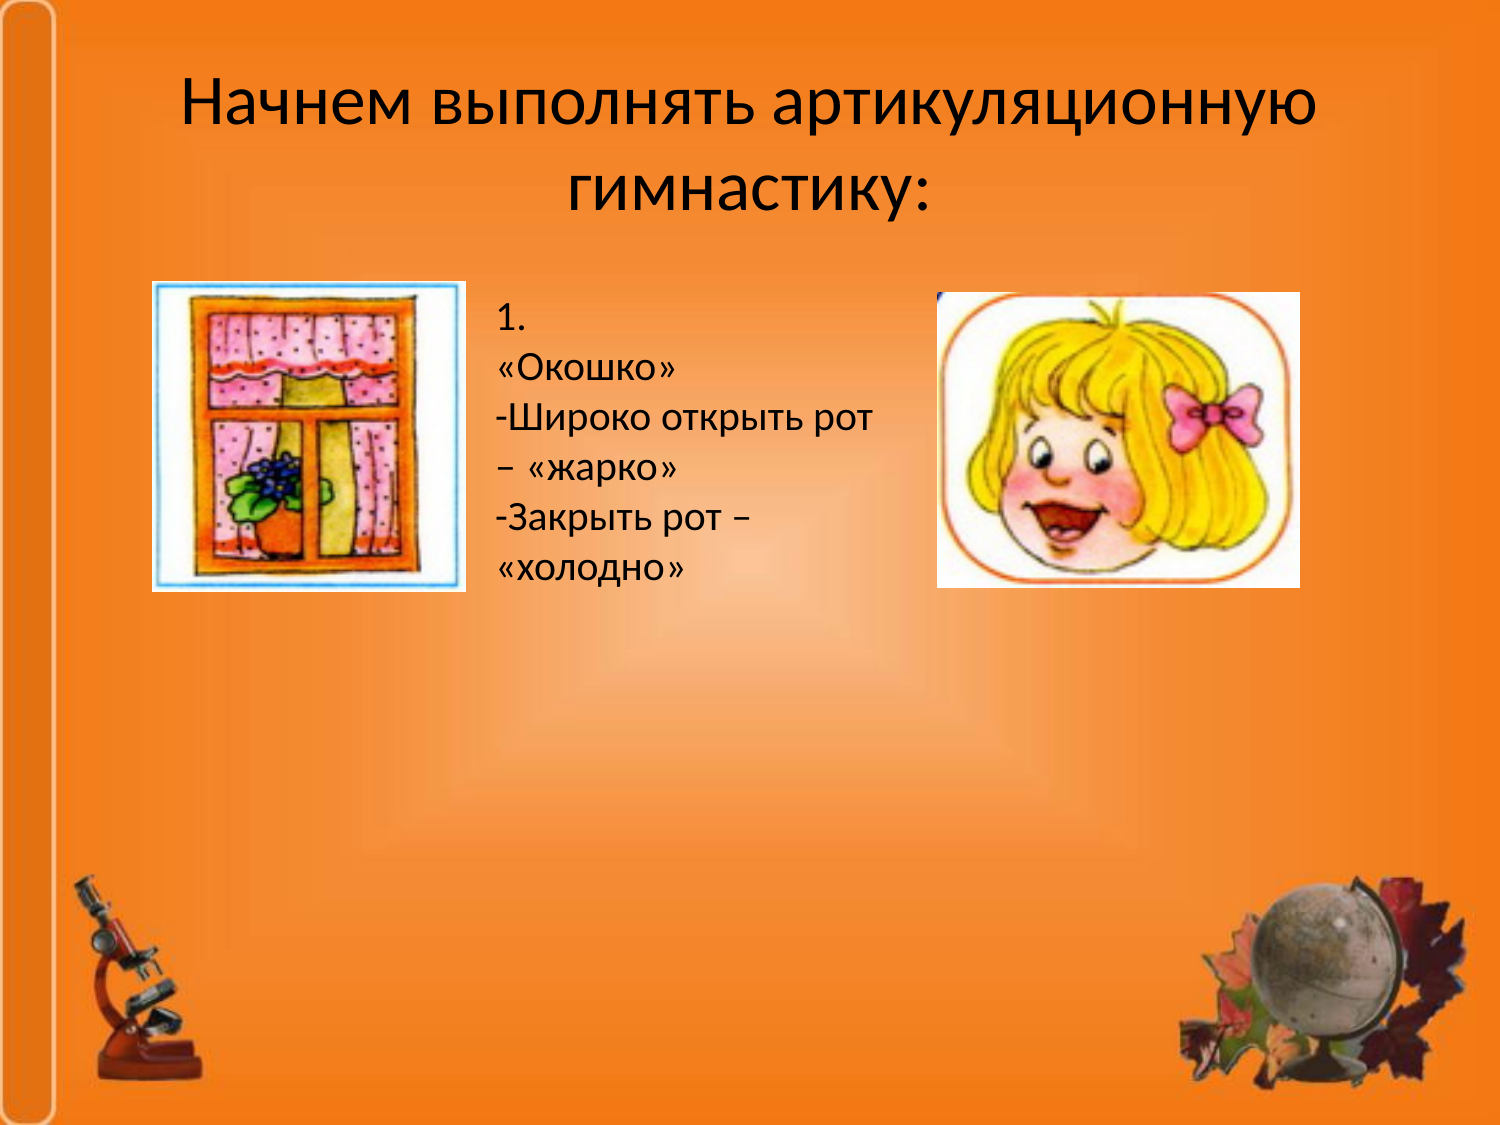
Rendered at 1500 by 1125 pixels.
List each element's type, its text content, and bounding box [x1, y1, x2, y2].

text_box 1. «Окошко» -Широко открыть рот – «жарко» -Закрыть рот – «холодно» [480, 281, 891, 596]
picture [0, 0, 1500, 1125]
title Начнем выполнять артикуляционную гимнастику: [75, 45, 1425, 233]
